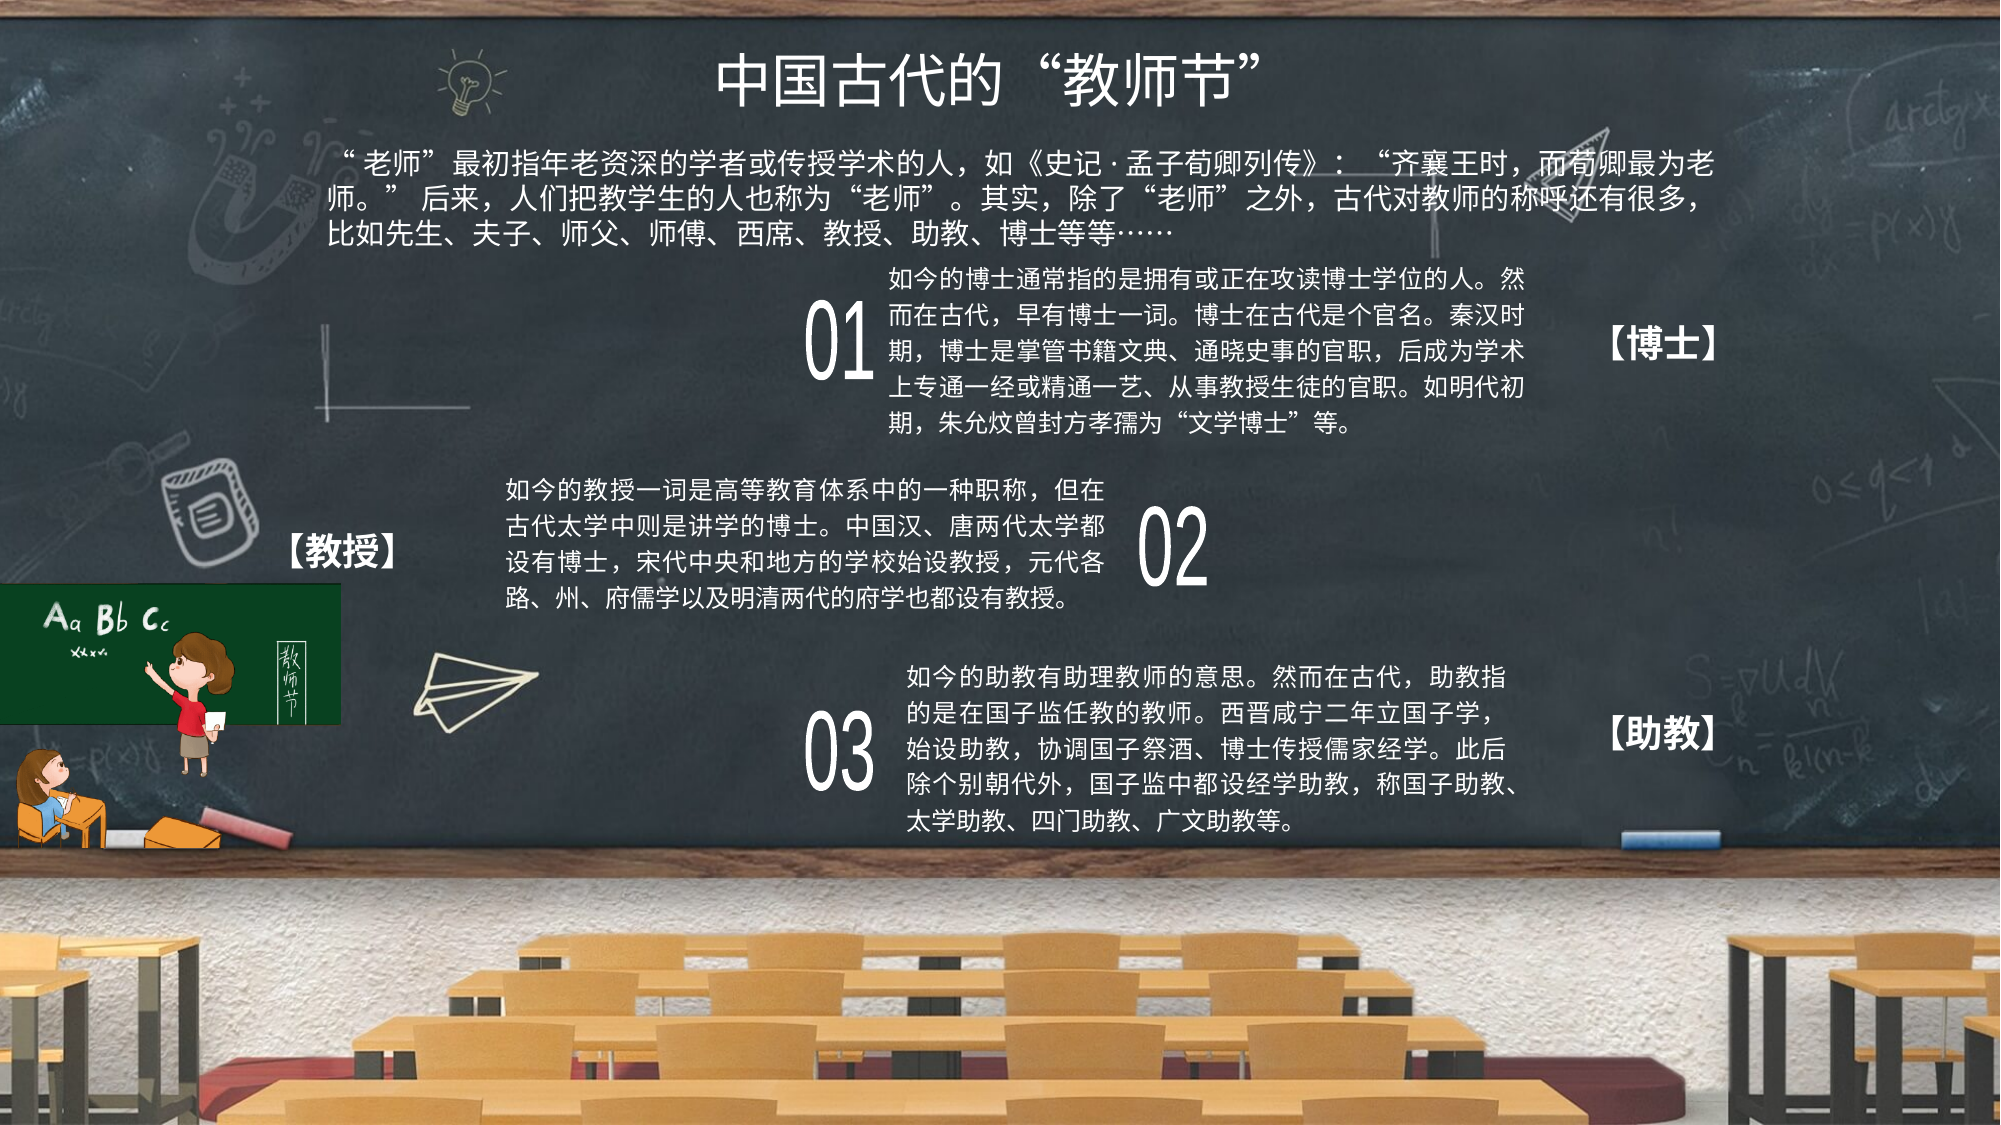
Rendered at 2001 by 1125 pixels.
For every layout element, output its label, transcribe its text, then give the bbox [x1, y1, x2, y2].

text_box “老师”最初指年老资深的学者或传授学术的人，如《史记·孟子荀卿列传》：“齐襄王时，而荀卿最为老师。” 后来，人们把教学生的人也称为“老师”。其实，除了“老师”之外，古代对教师的称呼还有很多，比如先生、夫子、师父、师傅、西席、教授、助教、博士等等…… [311, 138, 1731, 258]
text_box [805, 250, 1903, 381]
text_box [108, 460, 1207, 587]
picture [0, 0, 2000, 1125]
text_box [805, 647, 1903, 791]
text_box 中国古代的“教师节” [698, 36, 1324, 121]
